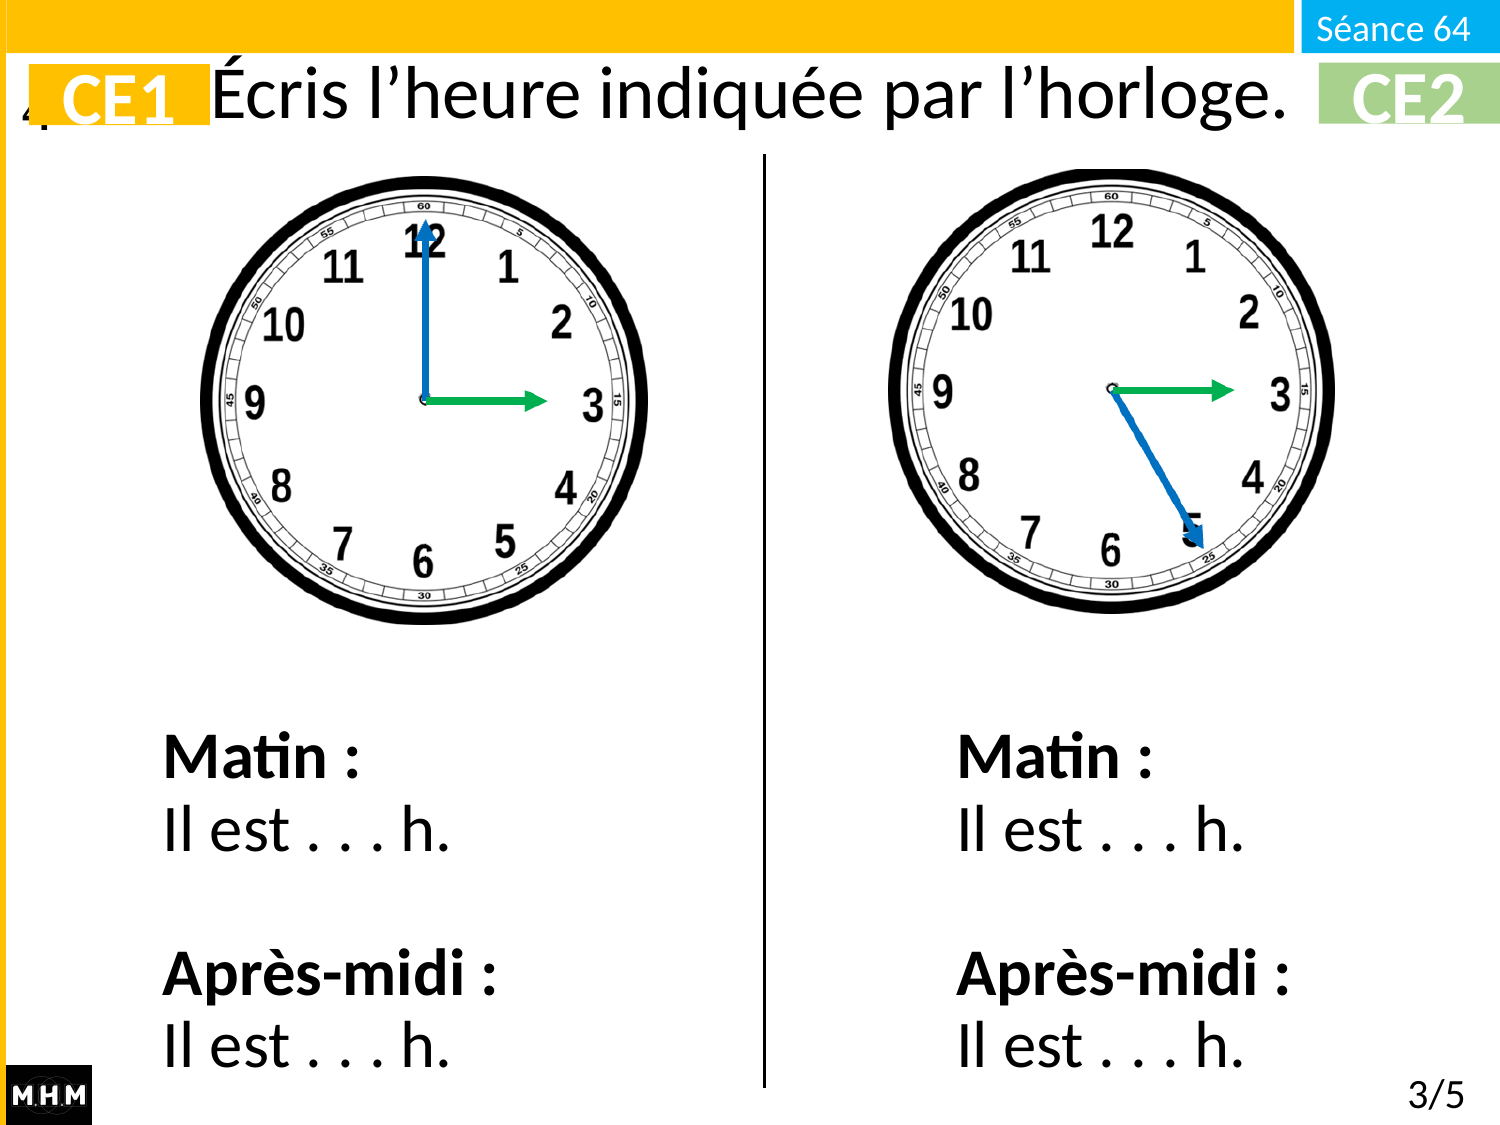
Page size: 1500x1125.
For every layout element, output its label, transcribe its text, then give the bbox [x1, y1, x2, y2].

title Écris l’heure indiquée par l’horloge. [195, 45, 1490, 145]
picture [6, 1065, 92, 1125]
text_box Matin : Il est . . . h. Après-midi : Il est . . . h. [147, 621, 817, 1125]
text_box CE2 [1318, 62, 1500, 125]
picture [862, 168, 1347, 621]
text_box Matin : Il est . . . h. Après-midi : Il est . . . h. [941, 621, 1500, 1125]
text_box CE1 [28, 63, 211, 126]
picture [195, 174, 658, 641]
